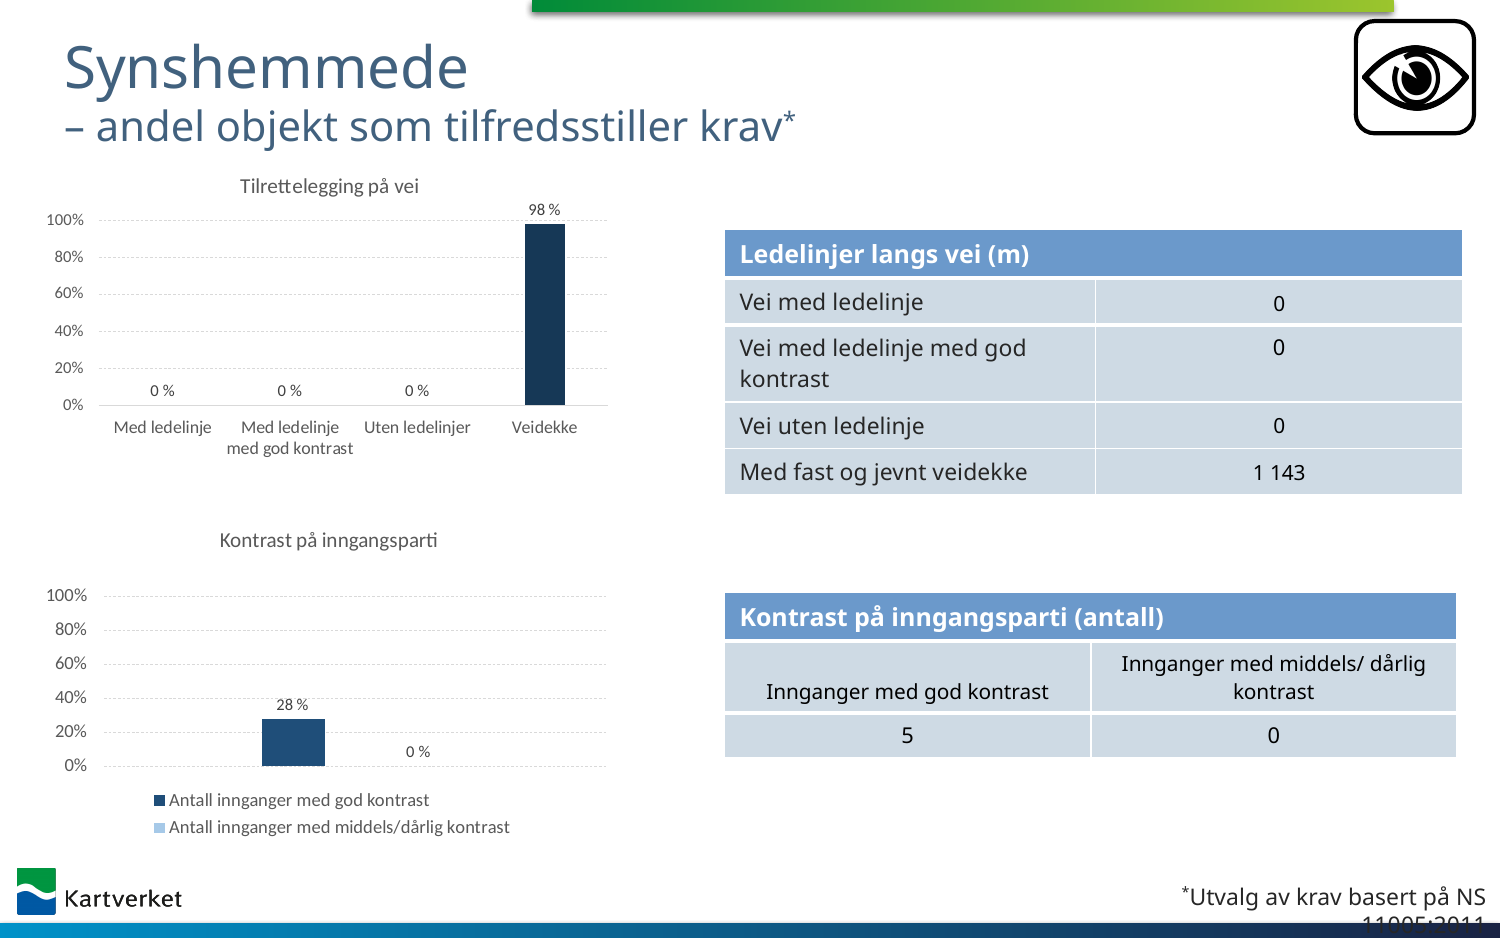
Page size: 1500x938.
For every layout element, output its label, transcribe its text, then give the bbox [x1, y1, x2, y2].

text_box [1355, 20, 1475, 134]
table_cell Vei uten ledelinje [725, 403, 1095, 448]
table_cell 0 [1096, 280, 1462, 323]
table_header Kontrast på inngangsparti (antall) [725, 593, 1456, 639]
table_cell Innganger med god kontrast [725, 643, 1090, 711]
picture [41, 520, 617, 846]
table_cell Vei med ledelinje [725, 280, 1095, 323]
text_box Synshemmede – andel objekt som tilfredsstiller krav* [49, 24, 1431, 158]
table_cell Vei med ledelinje med god kontrast [725, 327, 1095, 401]
table_cell Innganger med middels/ dårlig kontrast [1092, 643, 1456, 711]
table_cell 0 [1092, 715, 1456, 757]
table_cell 5 [725, 715, 1090, 757]
table_cell 0 [1096, 327, 1462, 401]
picture [41, 166, 618, 492]
text_box *Utvalg av krav basert på NS 11005:2011 [1068, 873, 1500, 938]
table_header Ledelinjer langs vei (m) [725, 230, 1462, 276]
table_cell 0 [1096, 403, 1462, 448]
table_cell Med fast og jevnt veidekke [725, 449, 1095, 494]
table_cell 1 143 [1096, 449, 1462, 494]
